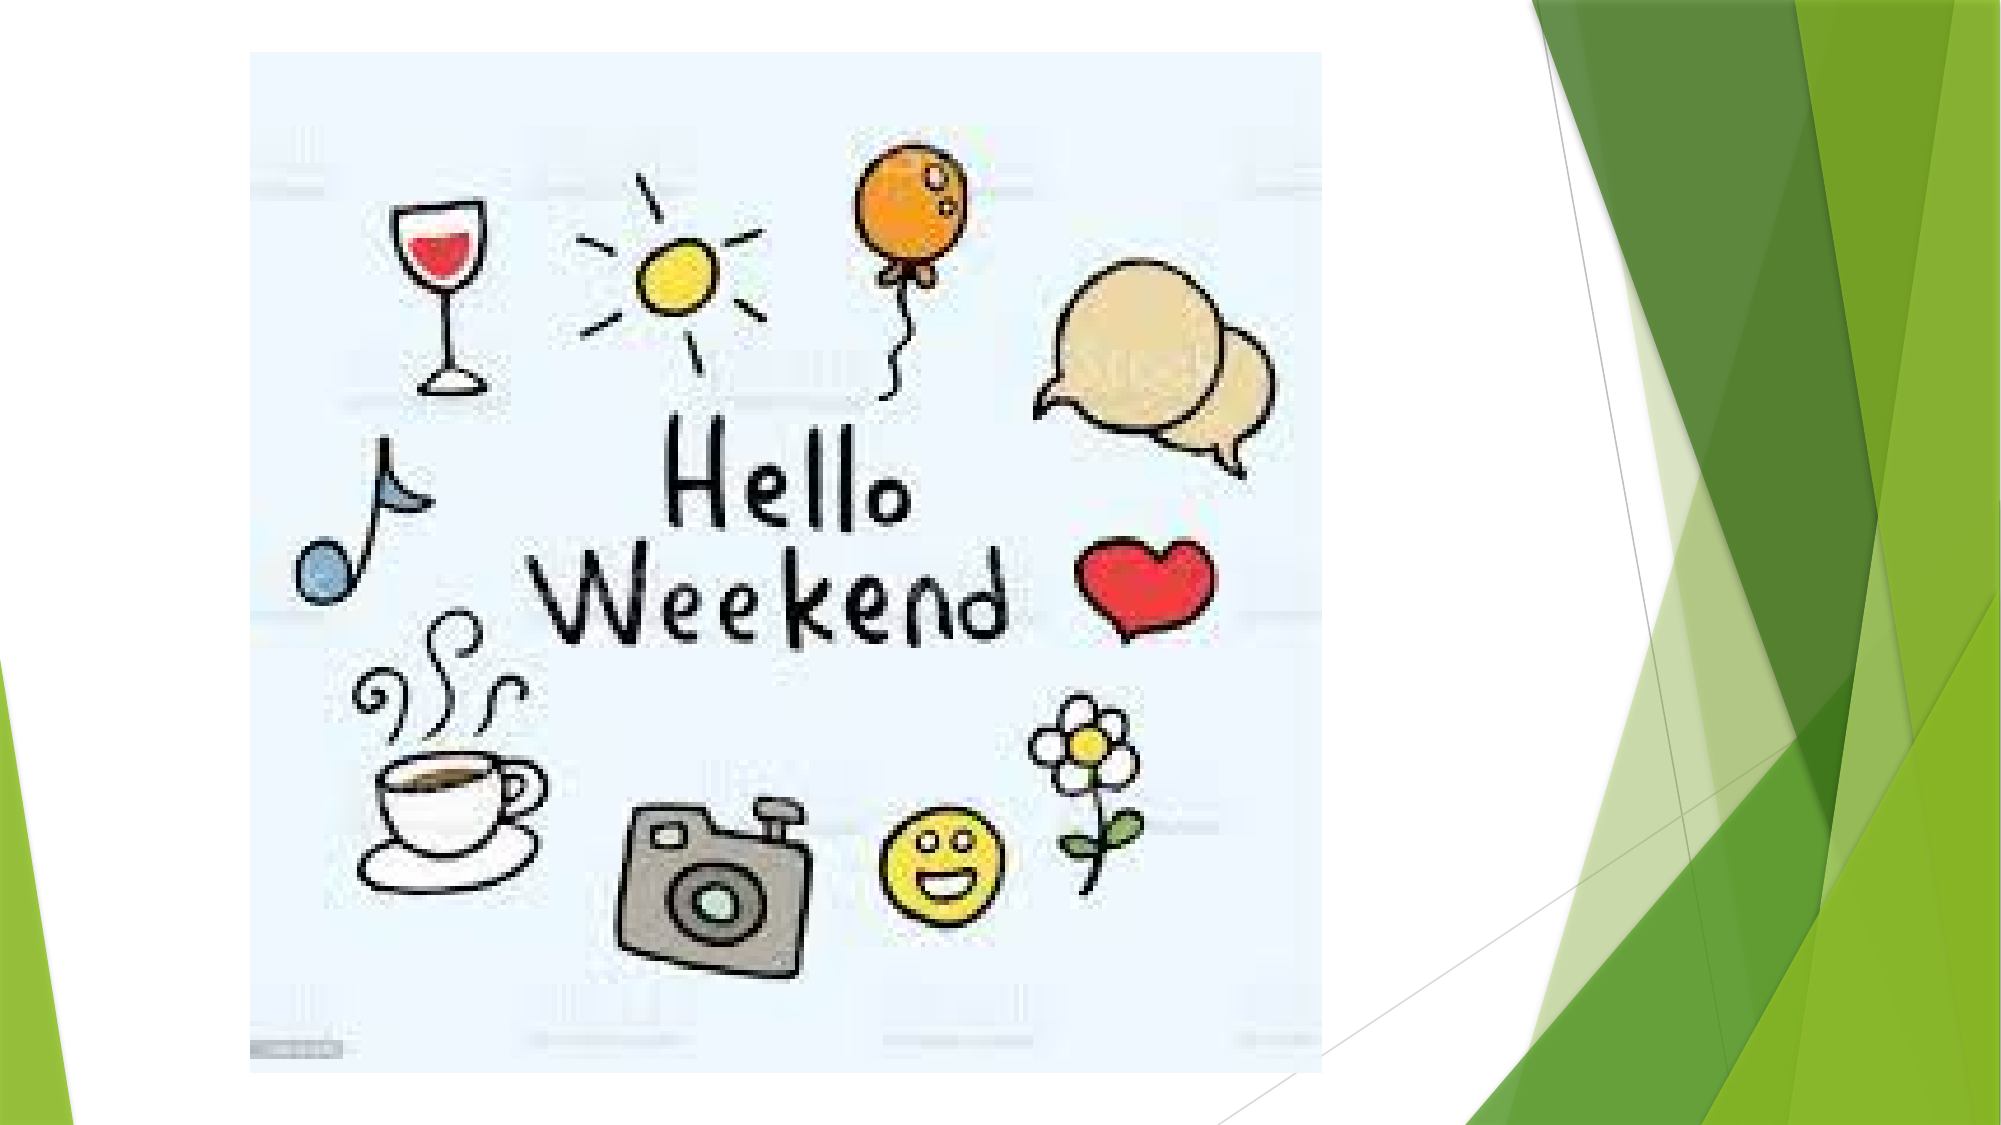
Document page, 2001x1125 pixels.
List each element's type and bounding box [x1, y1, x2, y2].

picture [249, 52, 1322, 1073]
